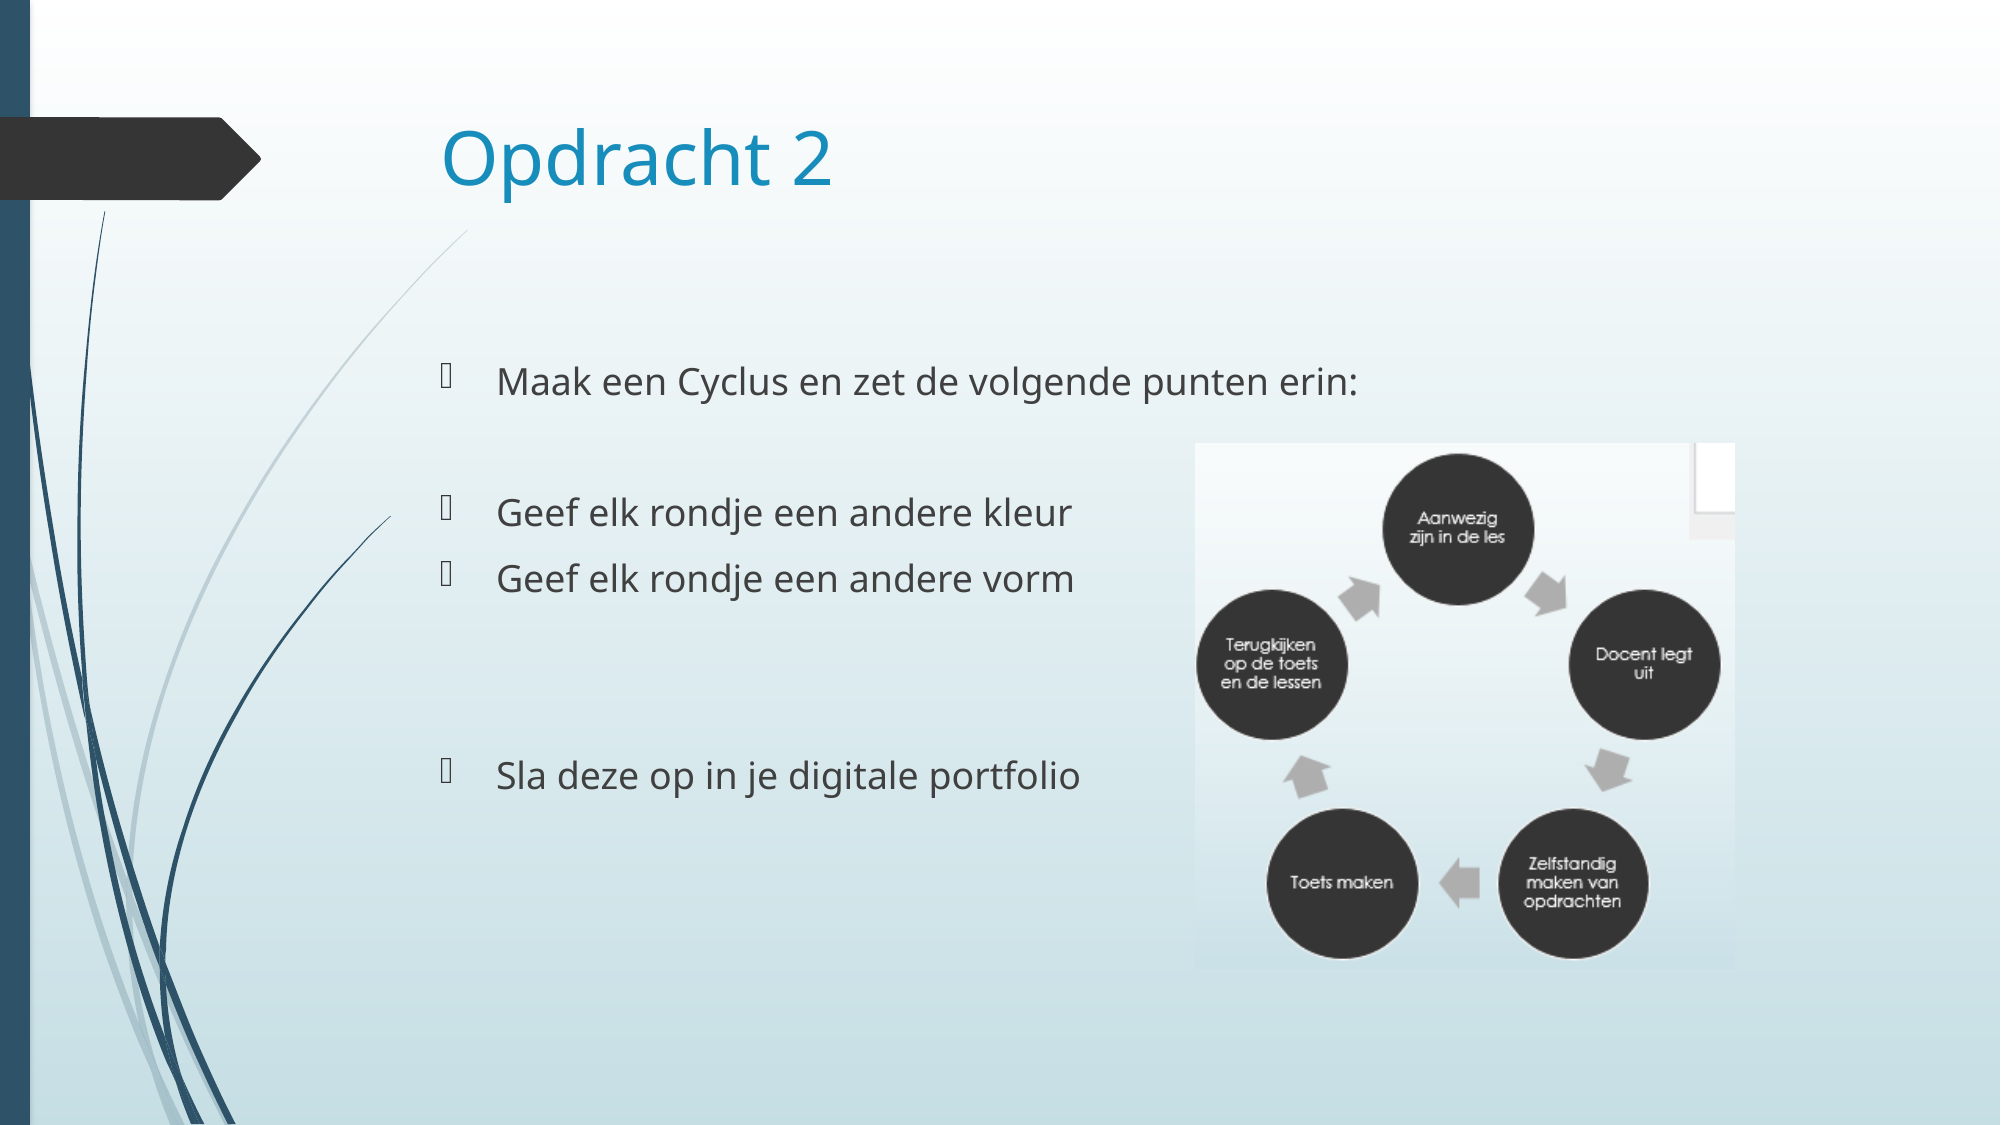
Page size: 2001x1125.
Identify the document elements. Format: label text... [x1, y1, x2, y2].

list Maak een Cyclus en zet de volgende punten erin: Geef elk rondje een andere kleur Geef elk rondje een andere vorm Sla deze op in je digitale portfolio [424, 350, 1888, 970]
picture [1195, 442, 1735, 970]
title Opdracht 2 [425, 102, 1888, 313]
